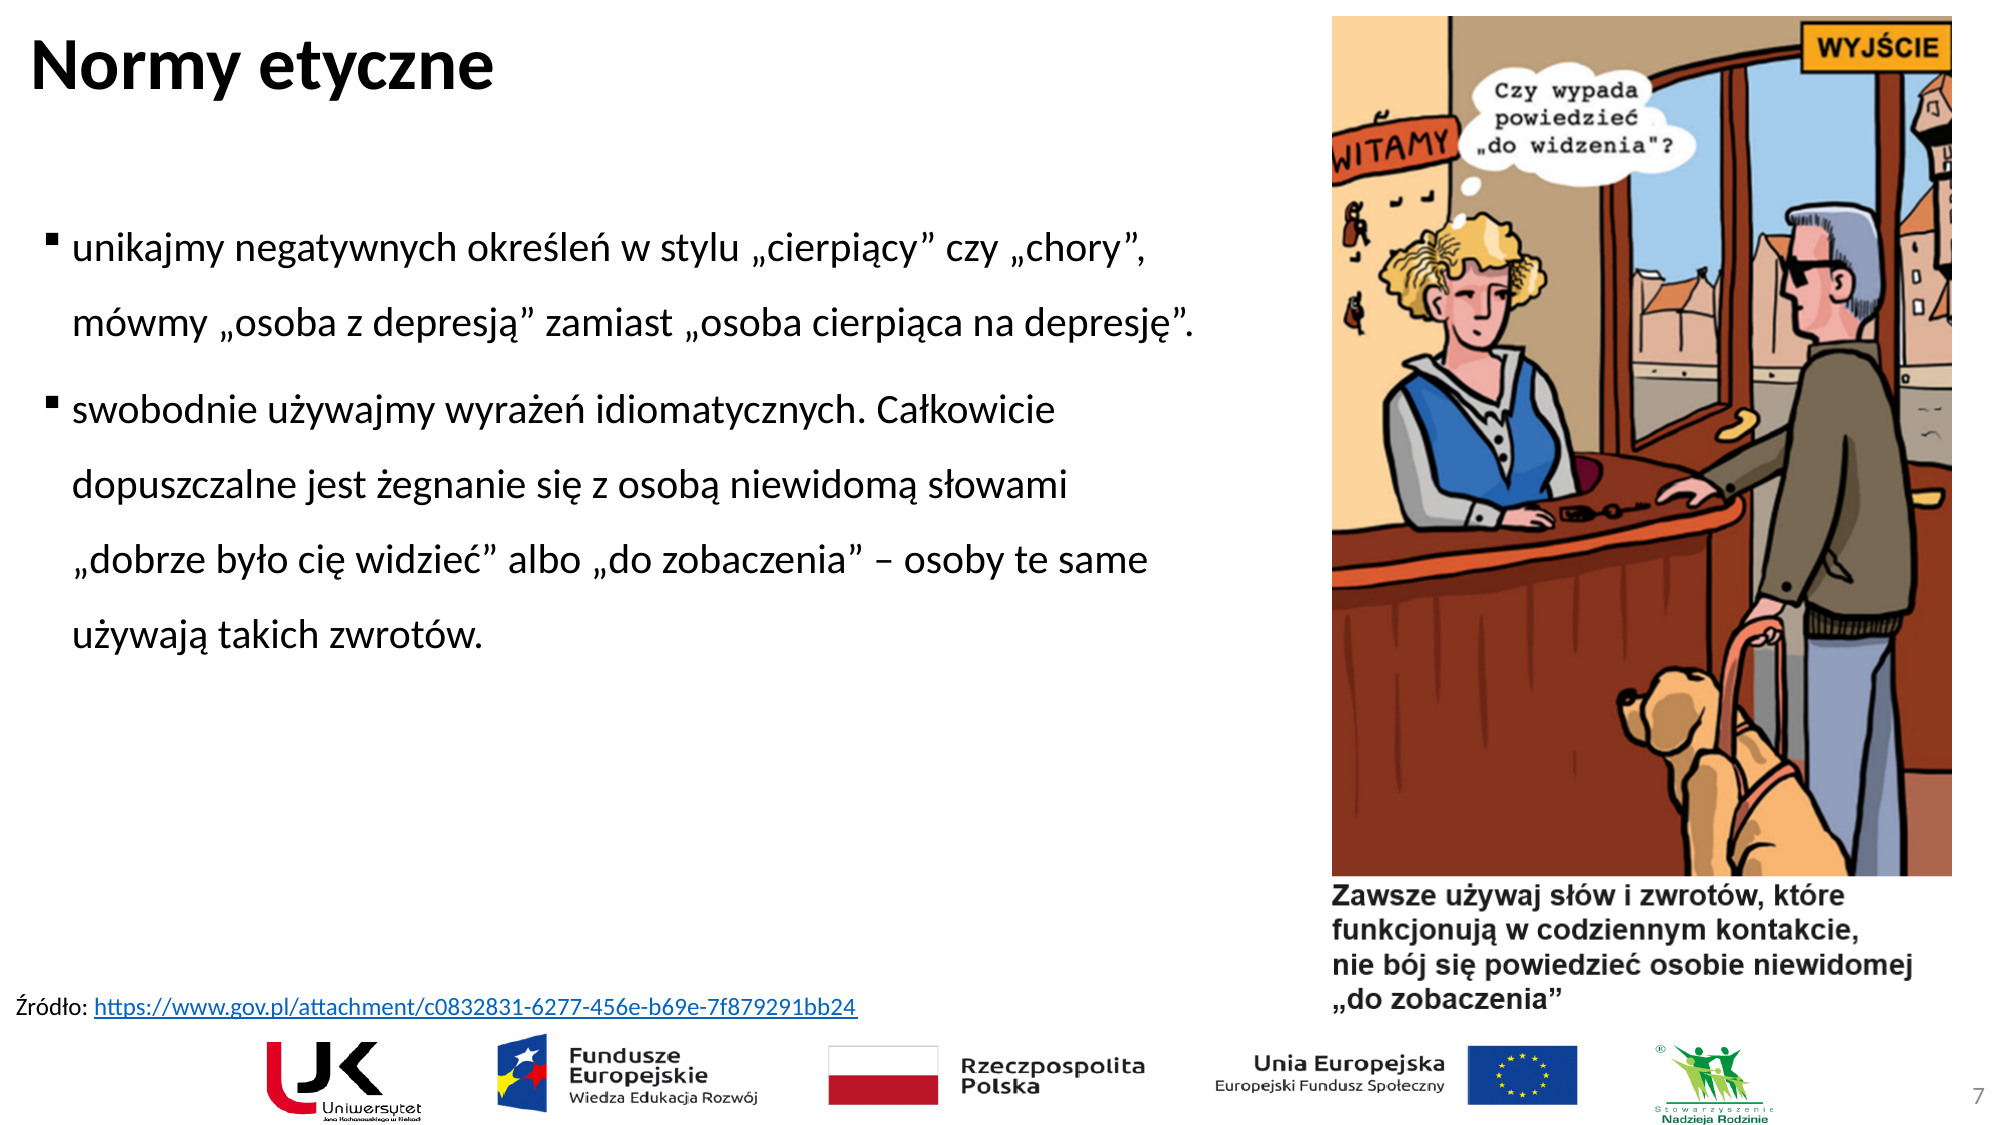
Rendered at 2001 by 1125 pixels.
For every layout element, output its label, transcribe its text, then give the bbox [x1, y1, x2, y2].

list unikajmy negatywnych określeń w stylu „cierpiący” czy „chory”, mówmy „osoba z depresją” zamiast „osoba cierpiąca na depresję”. swobodnie używajmy wyrażeń idiomatycznych. Całkowicie dopuszczalne jest żegnanie się z osobą niewidomą słowami „dobrze było cię widzieć” albo „do zobaczenia” – osoby te same używają takich zwrotów. [1, 200, 1214, 652]
picture [463, 16, 1952, 1125]
slide_number 7 [1550, 1065, 2000, 1125]
title Normy etyczne [18, 1, 916, 113]
picture [1655, 1044, 1774, 1065]
picture [266, 1042, 421, 1122]
text_box Źródło: https://www.gov.pl/attachment/c0832831-6277-456e-b69e-7f879291bb24 [1, 983, 897, 1029]
